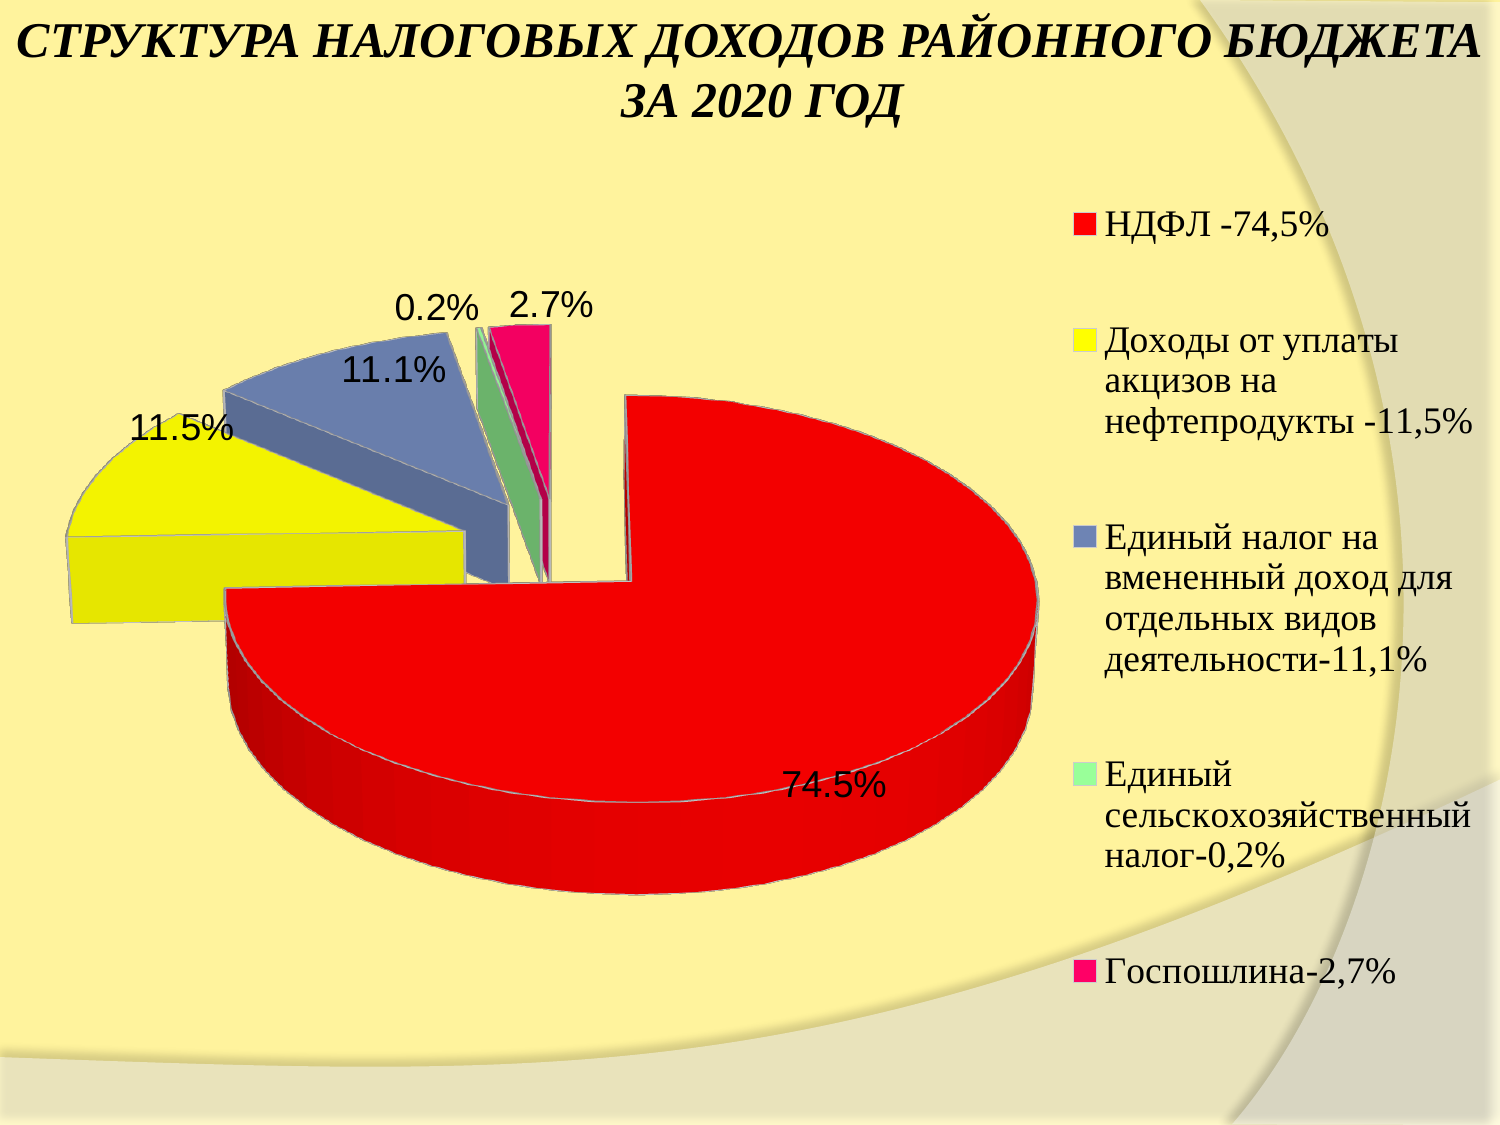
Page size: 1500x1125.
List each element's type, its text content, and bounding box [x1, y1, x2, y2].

text_box СТРУКТУРА НАЛОГОВЫХ ДОХОДОВ РАЙОННОГО БЮДЖЕТА ЗА 2020 ГОД [0, 0, 1500, 118]
chart [0, 128, 1500, 1125]
